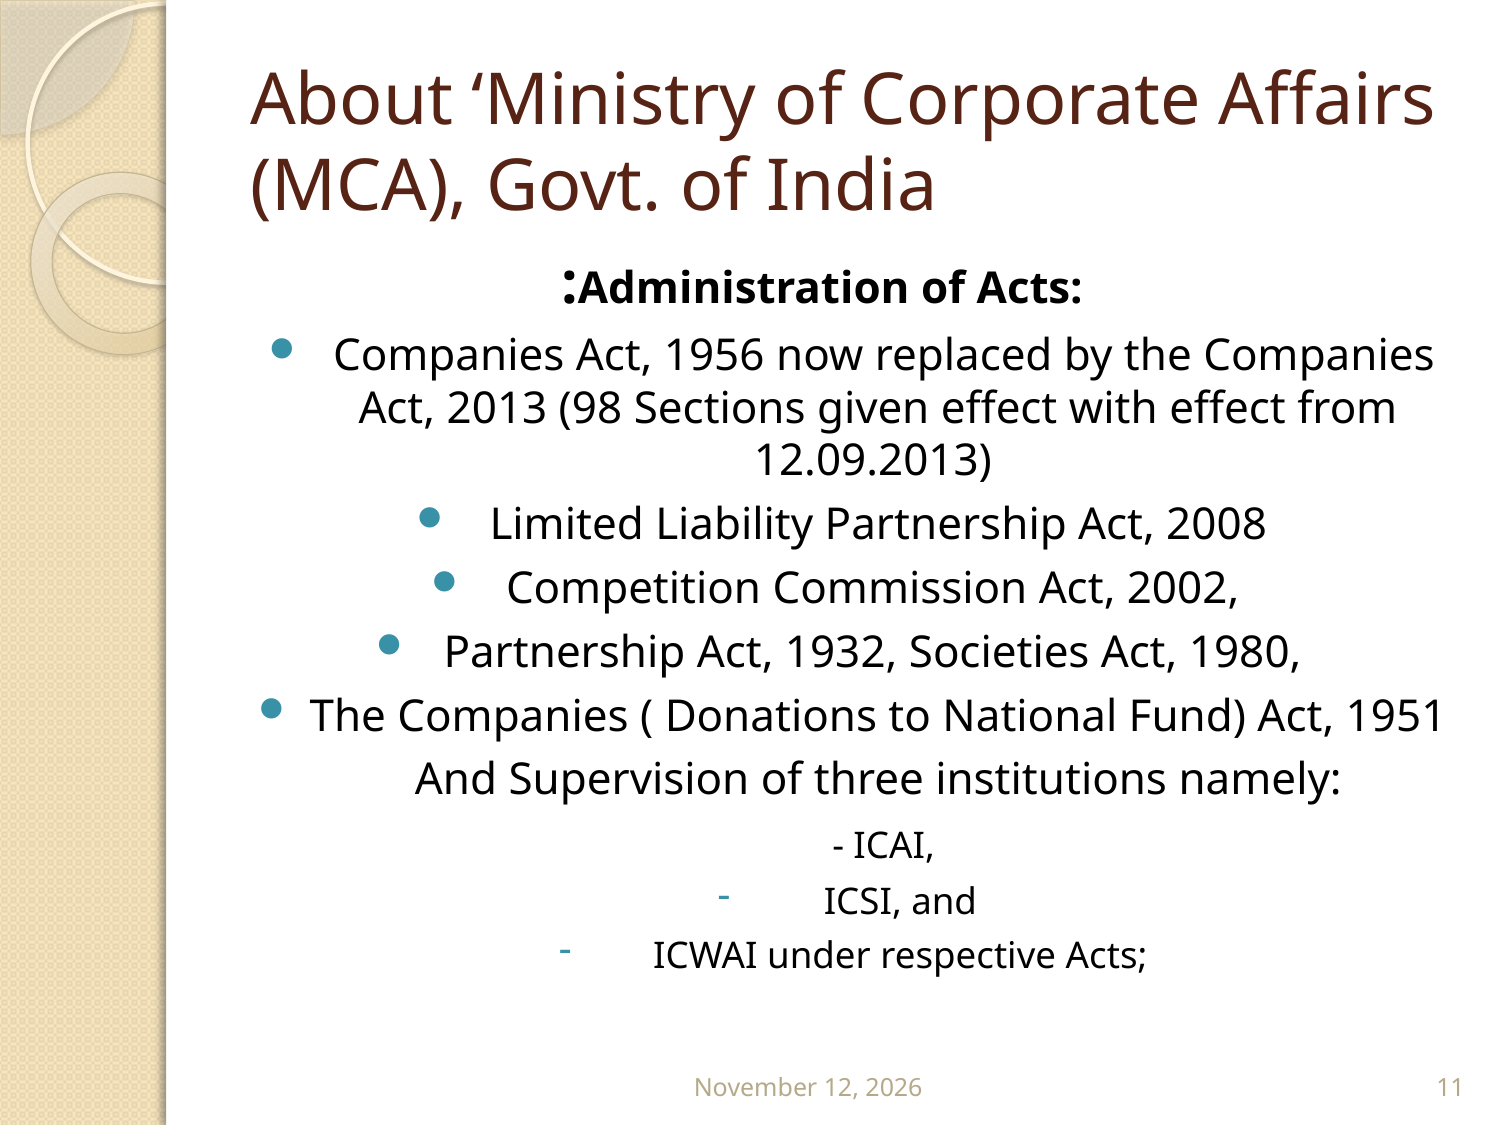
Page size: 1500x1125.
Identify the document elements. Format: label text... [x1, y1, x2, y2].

slide_number 11 [1413, 1034, 1488, 1113]
title About ‘Ministry of Corporate Affairs (MCA), Govt. of India [235, 45, 1466, 233]
list :Administration of Acts: Companies Act, 1956 now replaced by the Companies Act, 2013 (98 Sections given effect with effect from 12.09.2013) Limited Liability Partnership Act, 2008 Competition Commission Act, 2002, Partnership Act, 1932, Societies Act, 1980, The Companies ( Donations to National Fund) Act, 1951 And Supervision of three institutions namely: - ICAI, ICSI, and ICWAI under respective Acts; [235, 237, 1466, 1025]
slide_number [587, 1034, 938, 1113]
